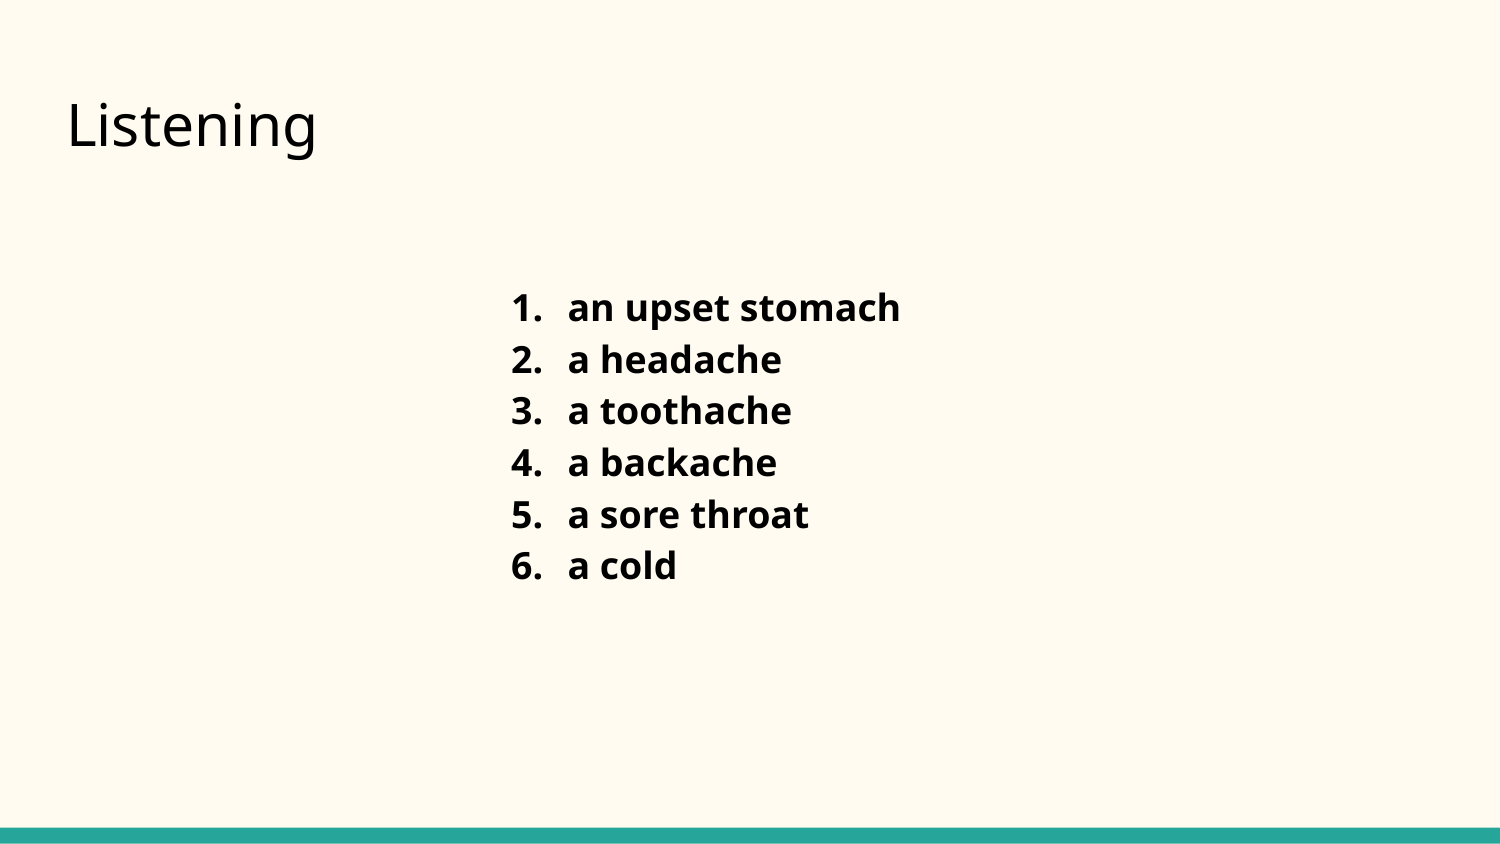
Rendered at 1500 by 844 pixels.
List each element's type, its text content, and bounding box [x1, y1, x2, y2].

list an upset stomach a headache a toothache a backache a sore throat a cold [477, 262, 975, 684]
title Listening [51, 72, 1449, 174]
